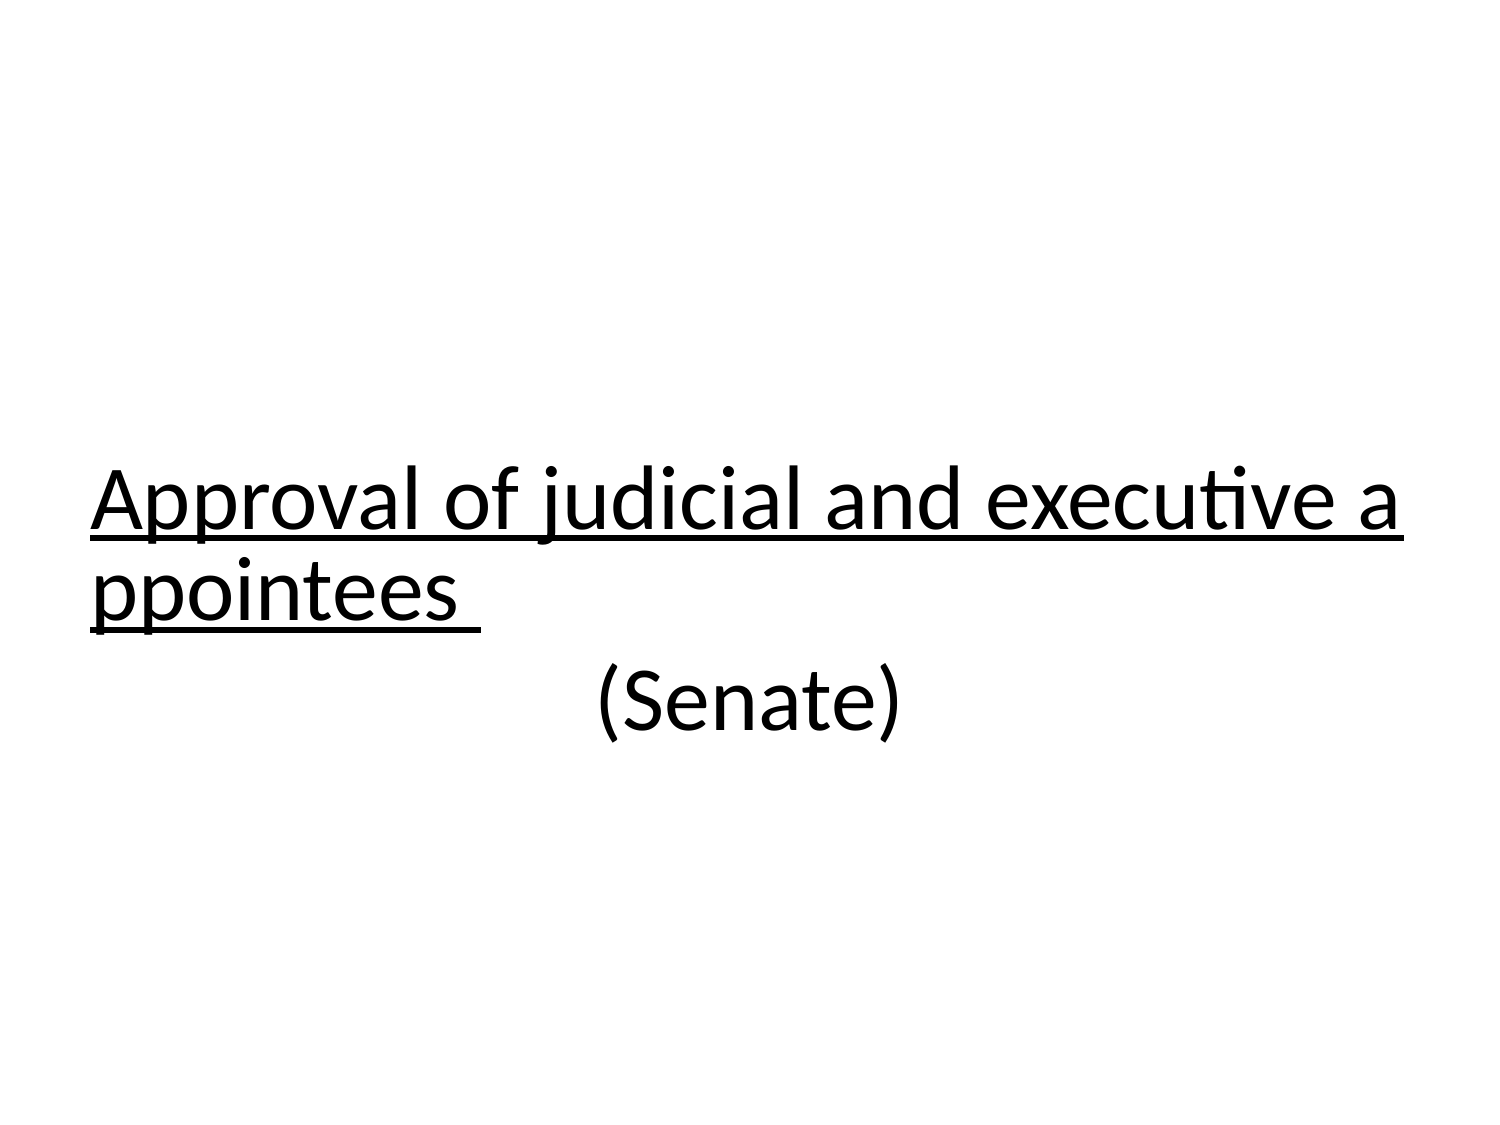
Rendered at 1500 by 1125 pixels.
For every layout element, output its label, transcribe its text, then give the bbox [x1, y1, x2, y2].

title Approval of judicial and executive appointees (Senate) [74, 44, 1426, 1051]
